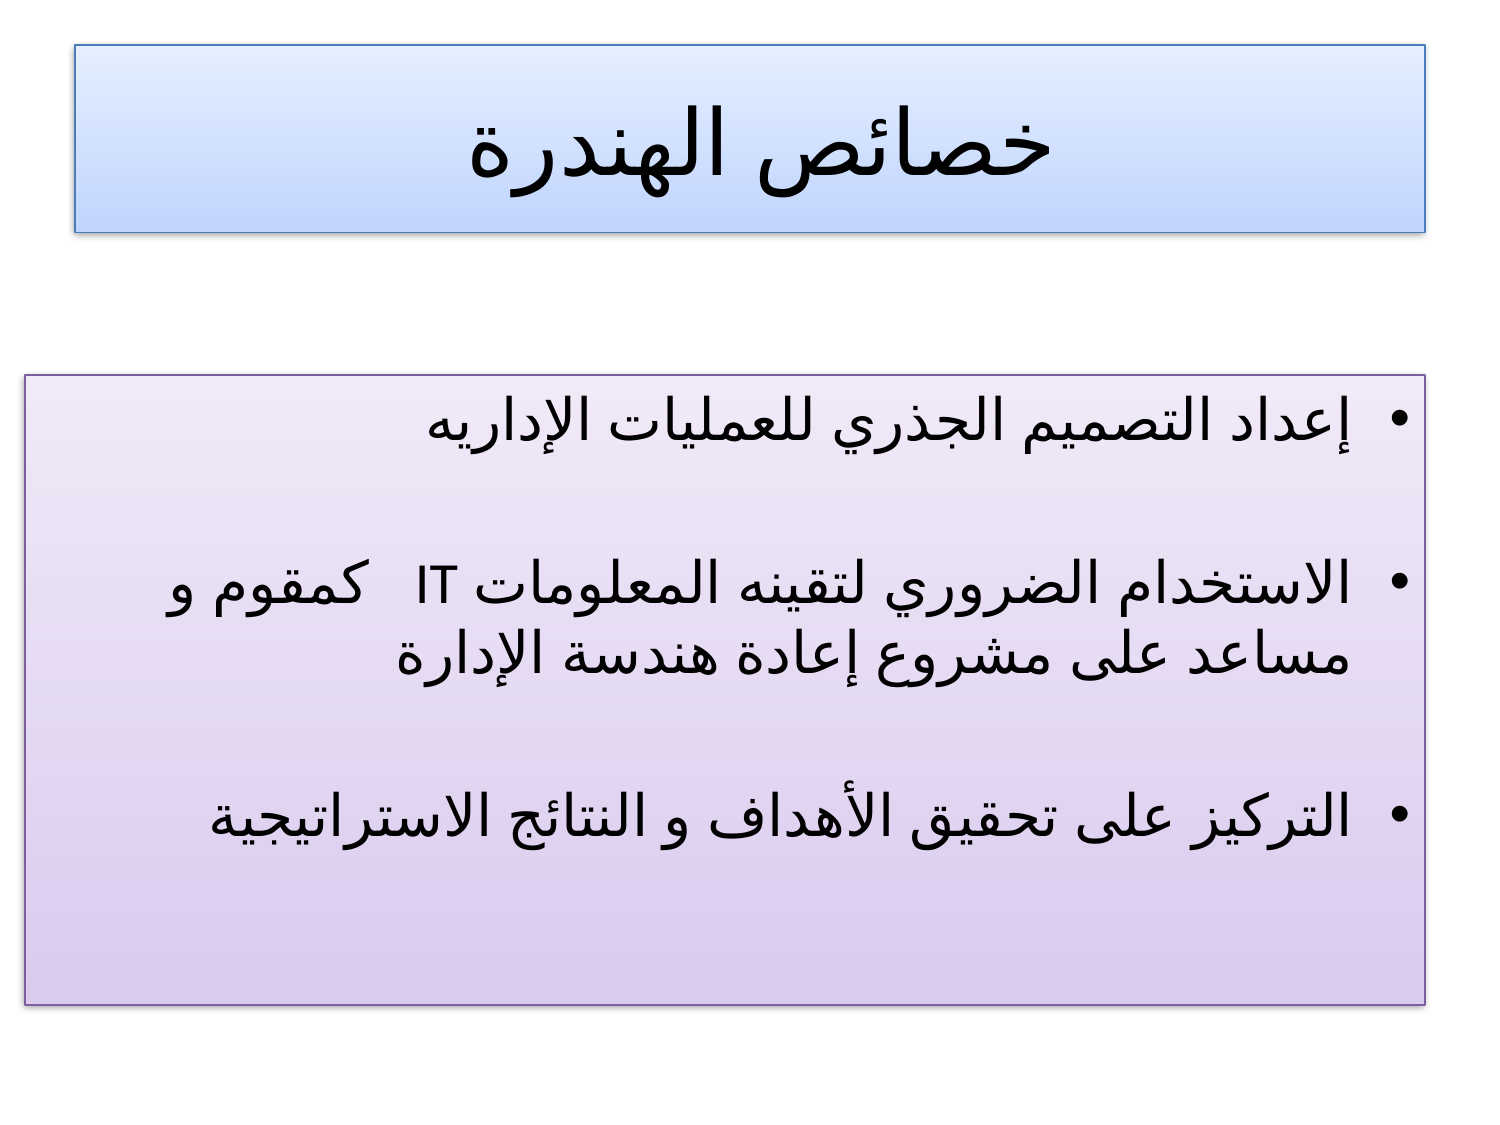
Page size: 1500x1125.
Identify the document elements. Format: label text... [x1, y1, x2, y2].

title خصائص الهندرة [74, 44, 1426, 233]
list إعداد التصميم الجذري للعمليات الإداريه الاستخدام الضروري لتقينه المعلومات IT كمقوم و مساعد على مشروع إعادة هندسة الإدارة التركيز على تحقيق الأهداف و النتائج الاستراتيجية [24, 374, 1426, 1006]
